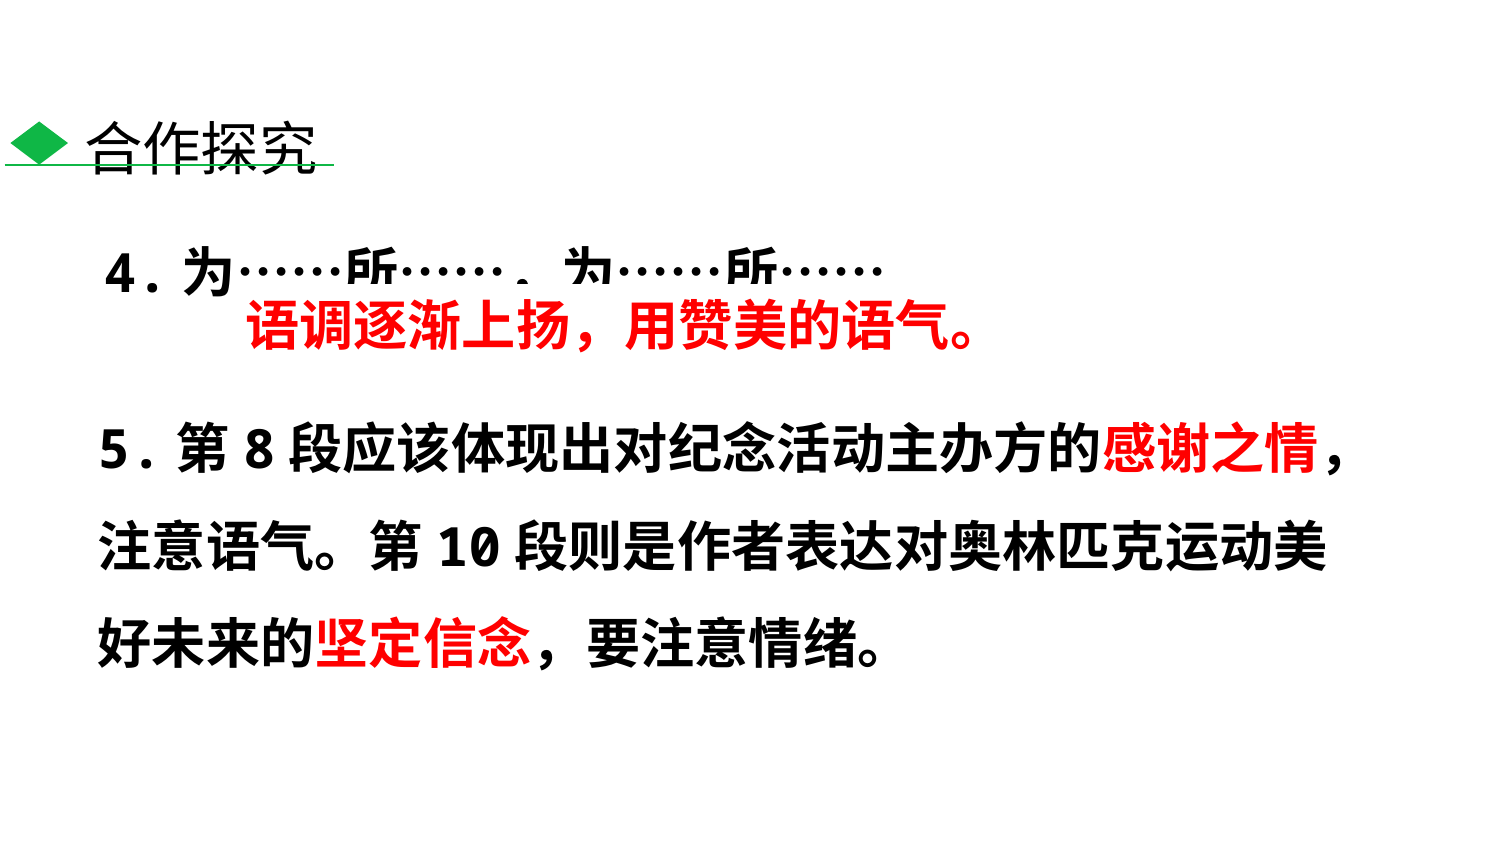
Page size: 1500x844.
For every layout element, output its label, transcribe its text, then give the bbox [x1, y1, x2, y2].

text_box 5.第8段应该体现出对纪念活动主办方的感谢之情，注意语气。第10段则是作者表达对奥林匹克运动美好未来的坚定信念，要注意情绪。 [83, 375, 1376, 683]
text_box 语调逐渐上扬，用赞美的语气。 [230, 284, 1034, 364]
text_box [4, 105, 334, 191]
text_box 4.为……所……，为……所…… [89, 198, 1382, 311]
